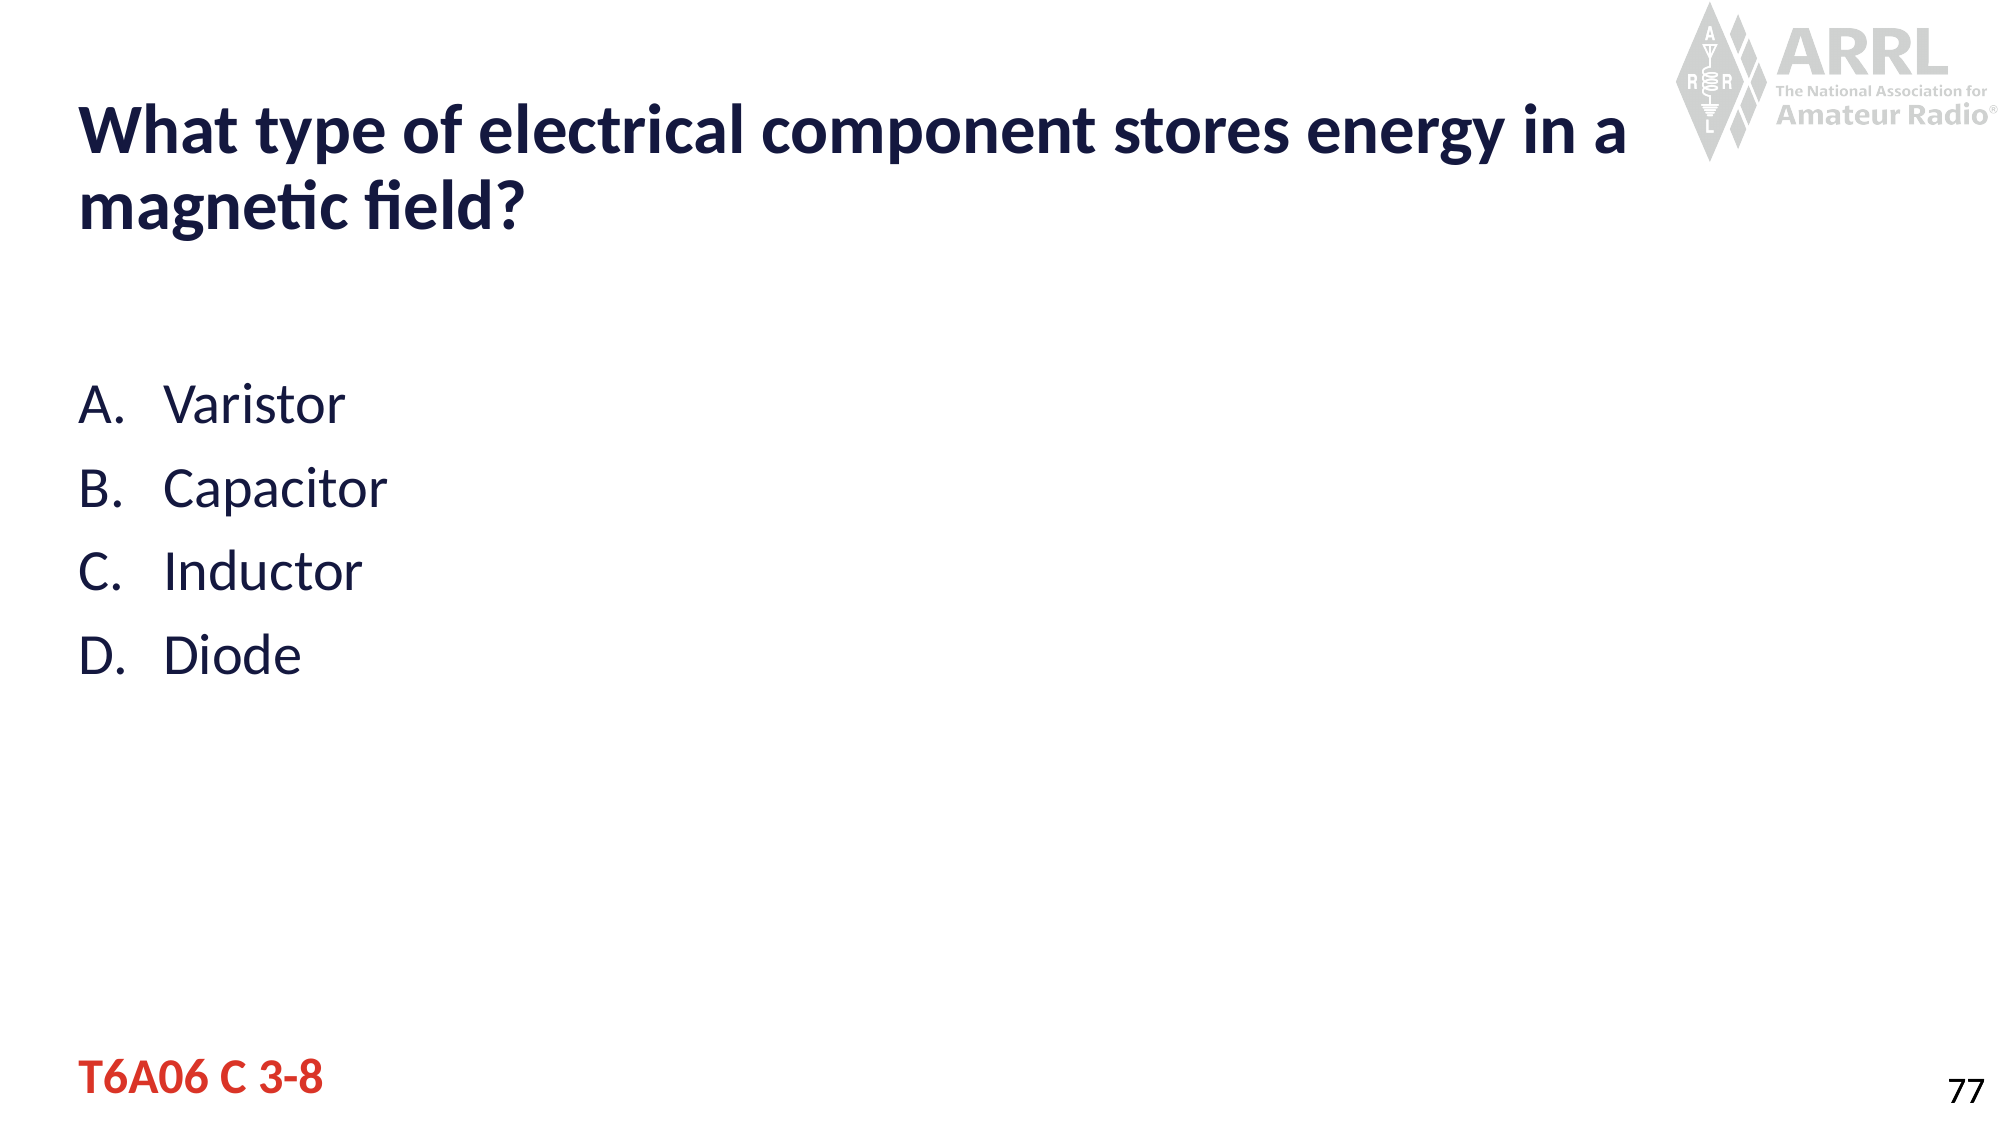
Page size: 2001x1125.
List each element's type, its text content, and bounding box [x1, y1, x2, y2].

title What type of electrical component stores energy in a magnetic field? [63, 59, 1863, 278]
text_box T6A06 C 3-8 [63, 1036, 921, 1112]
picture [1674, 0, 2000, 164]
list Varistor Capacitor Inductor Diode [63, 365, 1863, 989]
